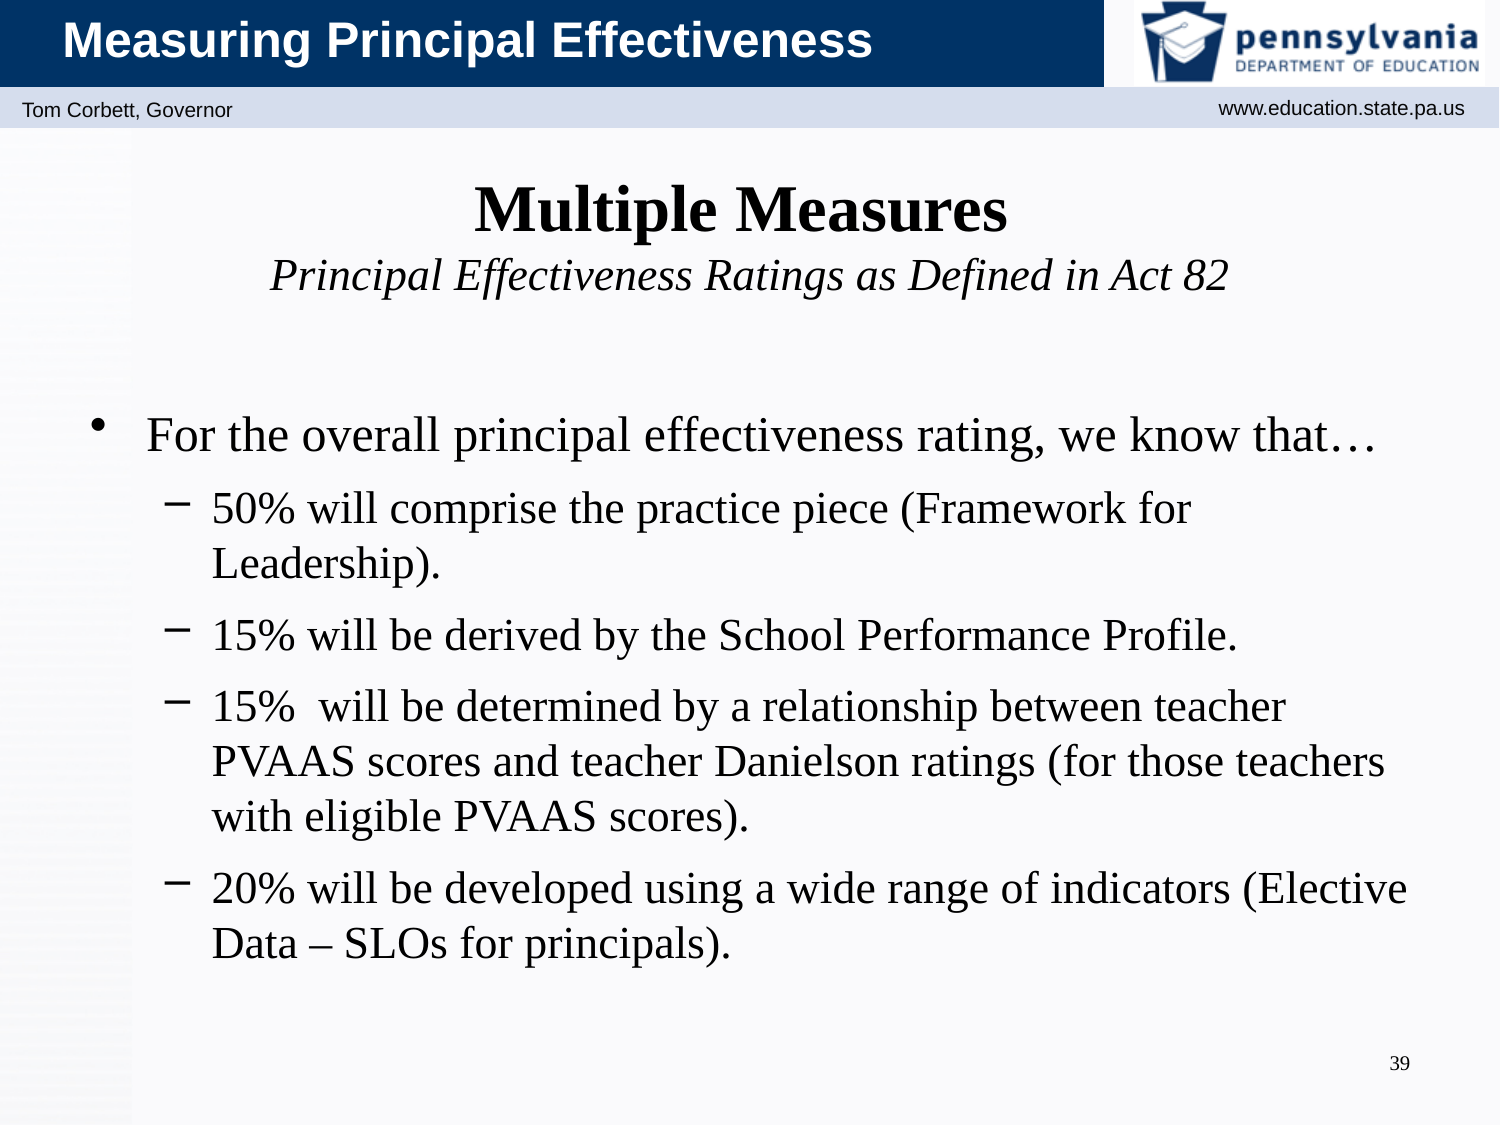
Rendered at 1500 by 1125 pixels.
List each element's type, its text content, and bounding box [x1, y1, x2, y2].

picture [0, 0, 1500, 1125]
text_box 39 [1374, 1042, 1444, 1103]
title Multiple Measures Principal Effectiveness Ratings as Defined in Act 82 [75, 157, 1425, 350]
list For the overall principal effectiveness rating, we know that… 50% will comprise the practice piece (Framework for Leadership). 15% will be derived by the School Performance Profile. 15% will be determined by a relationship between teacher PVAAS scores and teacher Danielson ratings (for those teachers with eligible PVAAS scores). 20% will be developed using a wide range of indicators (Elective Data – SLOs for principals). [75, 350, 1425, 1093]
